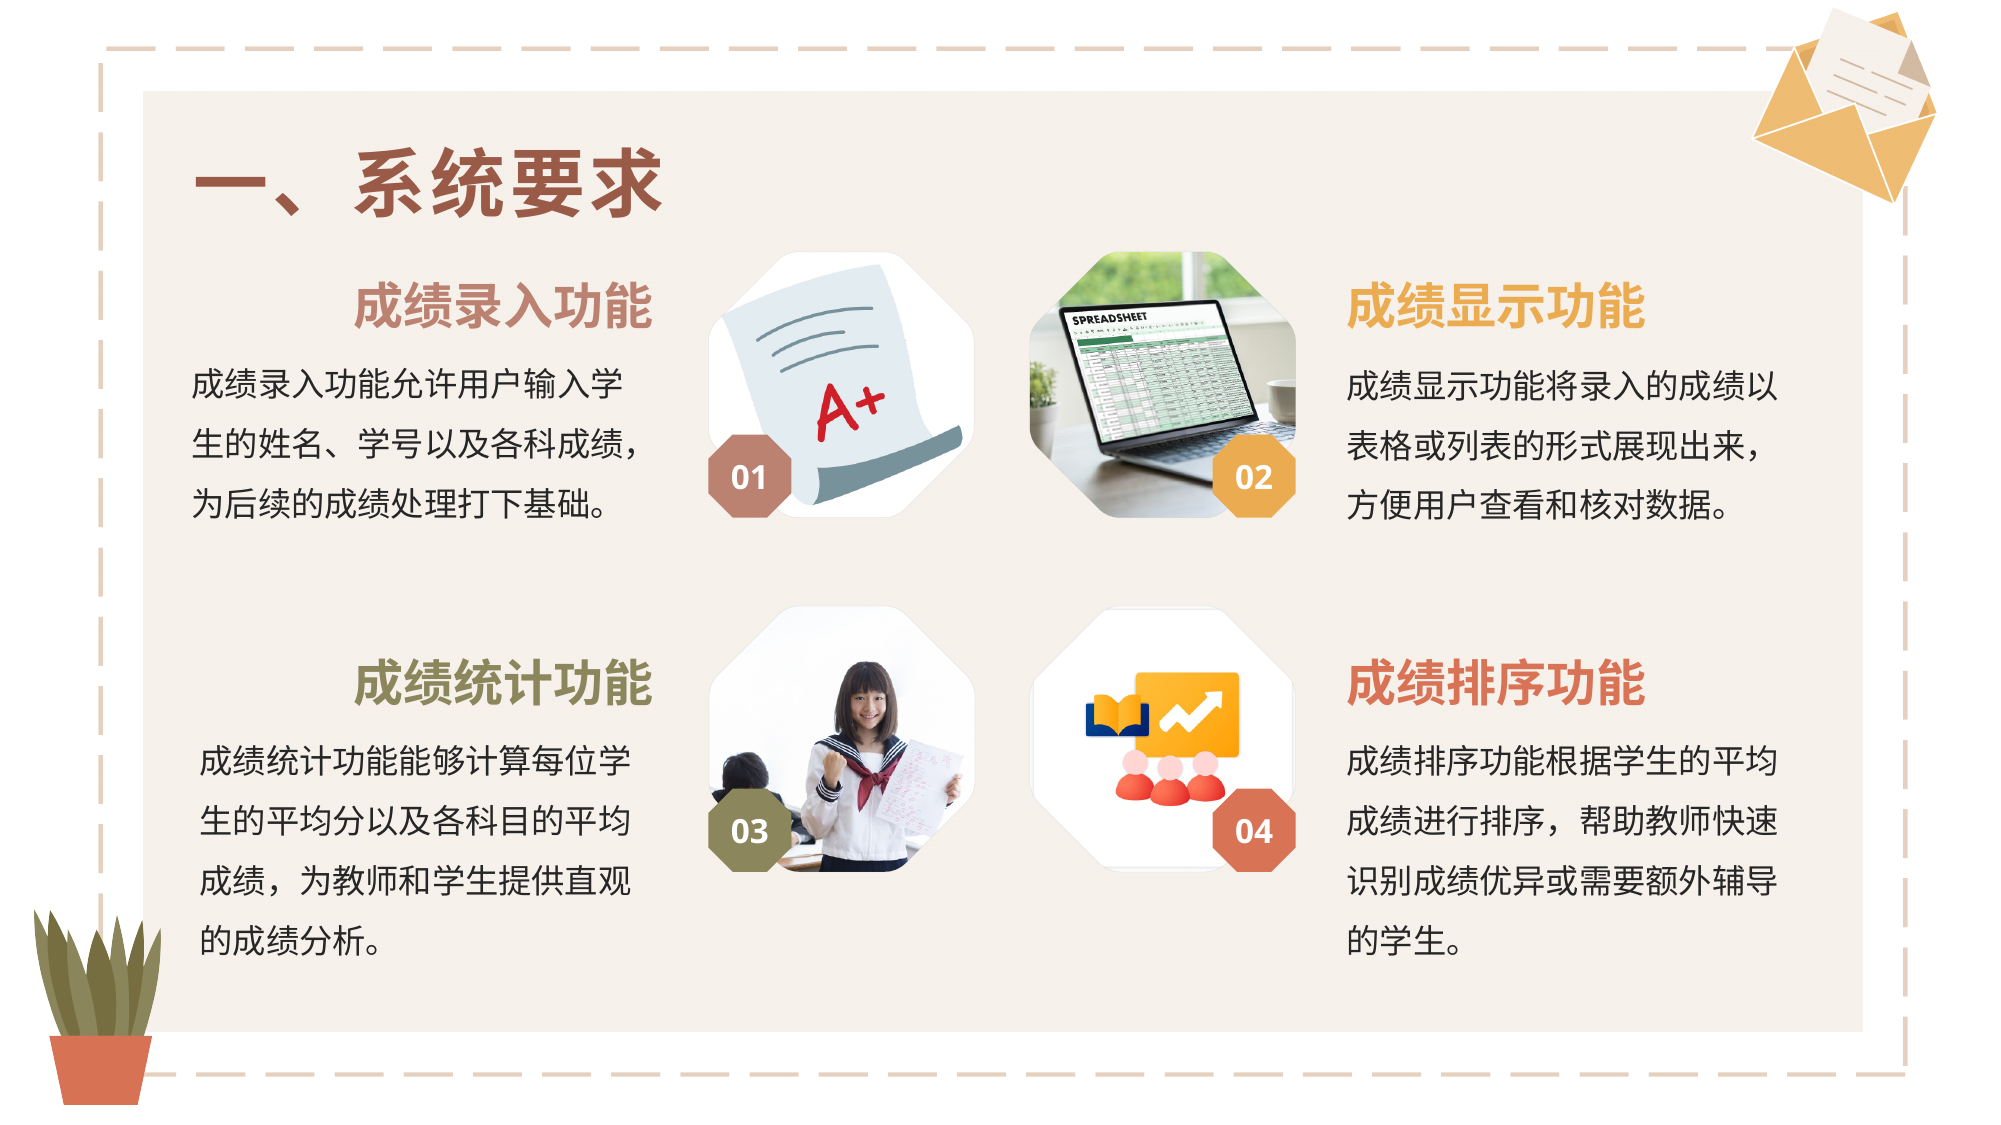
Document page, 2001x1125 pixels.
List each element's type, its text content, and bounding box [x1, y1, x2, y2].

text_box 成绩排序功能根据学生的平均成绩进行排序，帮助教师快速识别成绩优异或需要额外辅导的学生。 [1346, 720, 1801, 859]
text_box 成绩统计功能 [114, 611, 654, 711]
text_box 成绩显示功能 [1346, 235, 1886, 336]
text_box 成绩显示功能将录入的成绩以表格或列表的形式展现出来，方便用户查看和核对数据。 [1346, 344, 1809, 483]
text_box 成绩录入功能 [114, 235, 654, 336]
picture [0, 0, 2000, 1125]
text_box 一、系统要求 [178, 145, 1856, 218]
text_box 成绩录入功能允许用户输入学生的姓名、学号以及各科成绩，为后续的成绩处理打下基础。 [191, 342, 654, 481]
text_box 成绩统计功能能够计算每位学生的平均分以及各科目的平均成绩，为教师和学生提供直观的成绩分析。 [199, 720, 654, 859]
text_box 成绩排序功能 [1346, 611, 1886, 712]
